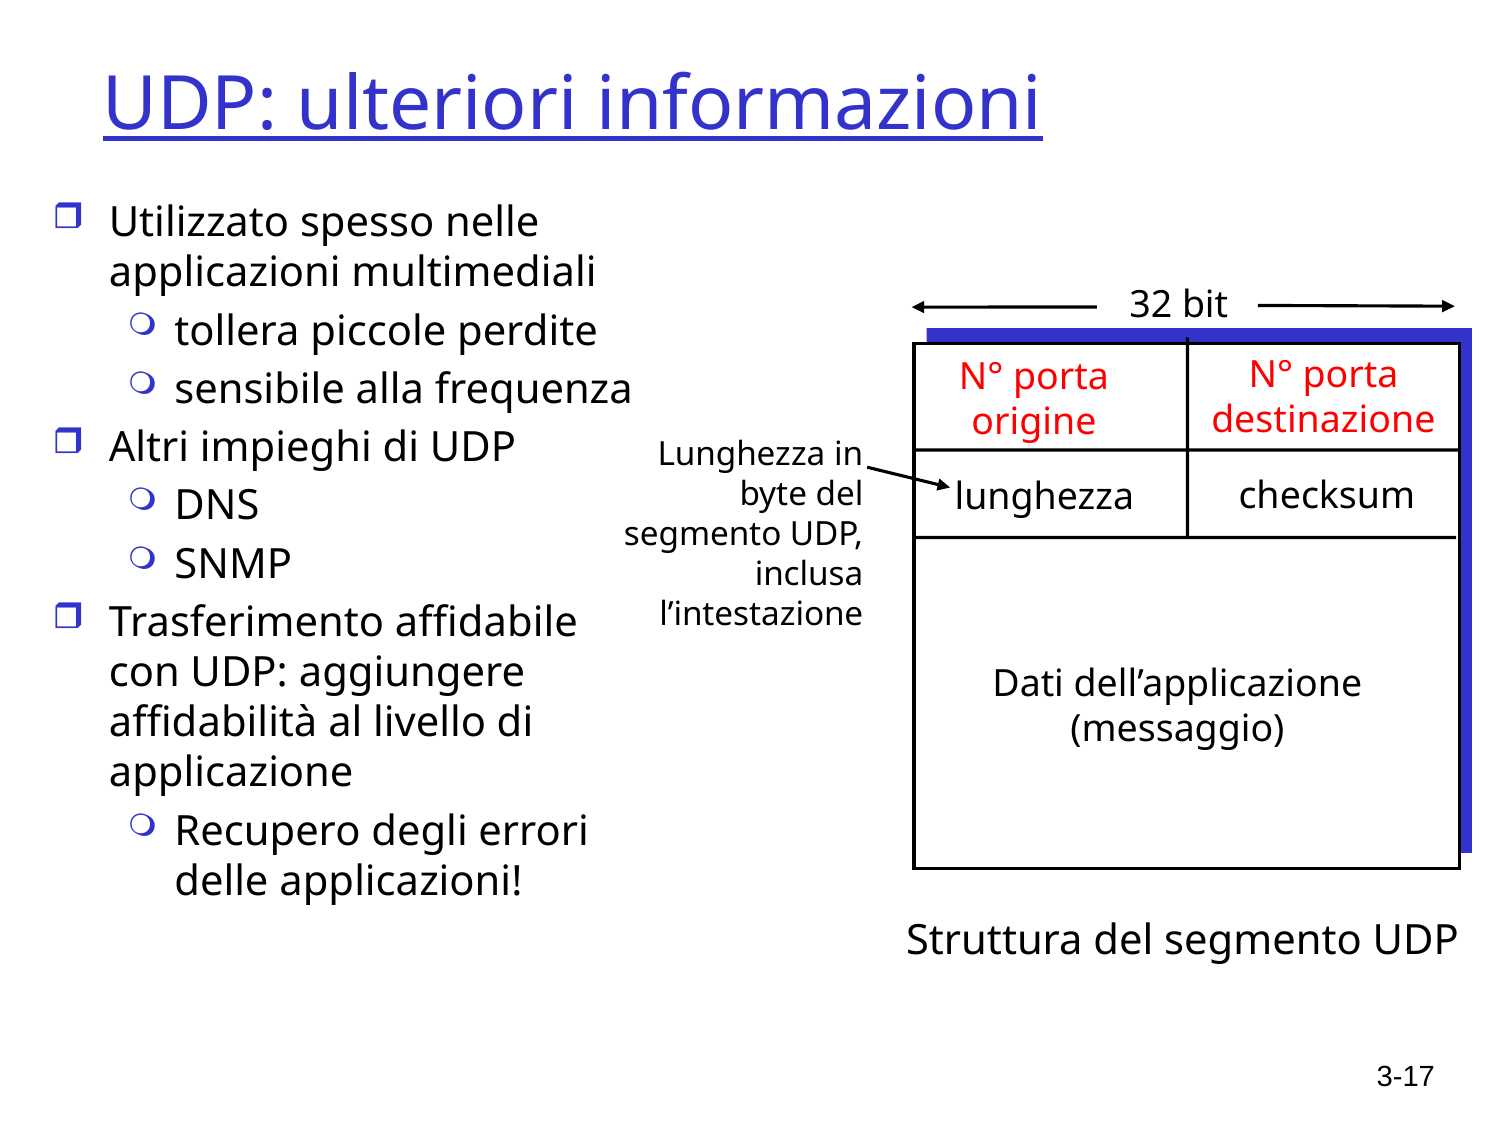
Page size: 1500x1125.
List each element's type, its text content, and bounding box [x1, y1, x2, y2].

text_box N° porta origine [944, 344, 1124, 450]
text_box checksum [1223, 463, 1431, 523]
text_box N° porta destinazione [1196, 342, 1451, 447]
text_box 32 bit [1114, 273, 1244, 333]
list Utilizzato spesso nelle applicazioni multimediali tollera piccole perdite sensibile alla frequenza Altri impieghi di UDP DNS SNMP Trasferimento affidabile con UDP: aggiungere affidabilità al livello di applicazione Recupero degli errori delle applicazioni! [37, 187, 663, 951]
text_box Lunghezza in byte del segmento UDP, inclusa l’intestazione [609, 424, 879, 640]
text_box [911, 300, 1097, 314]
text_box [867, 467, 950, 491]
text_box [913, 343, 1460, 869]
text_box [926, 328, 1472, 853]
text_box Dati dell’applicazione (messaggio) [977, 652, 1378, 757]
text_box Struttura del segmento UDP [891, 905, 1474, 970]
title UDP: ulteriori informazioni [87, 24, 1457, 176]
text_box [1257, 299, 1455, 313]
text_box lunghezza [939, 464, 1149, 525]
slide_number 3-17 [1338, 1049, 1451, 1125]
